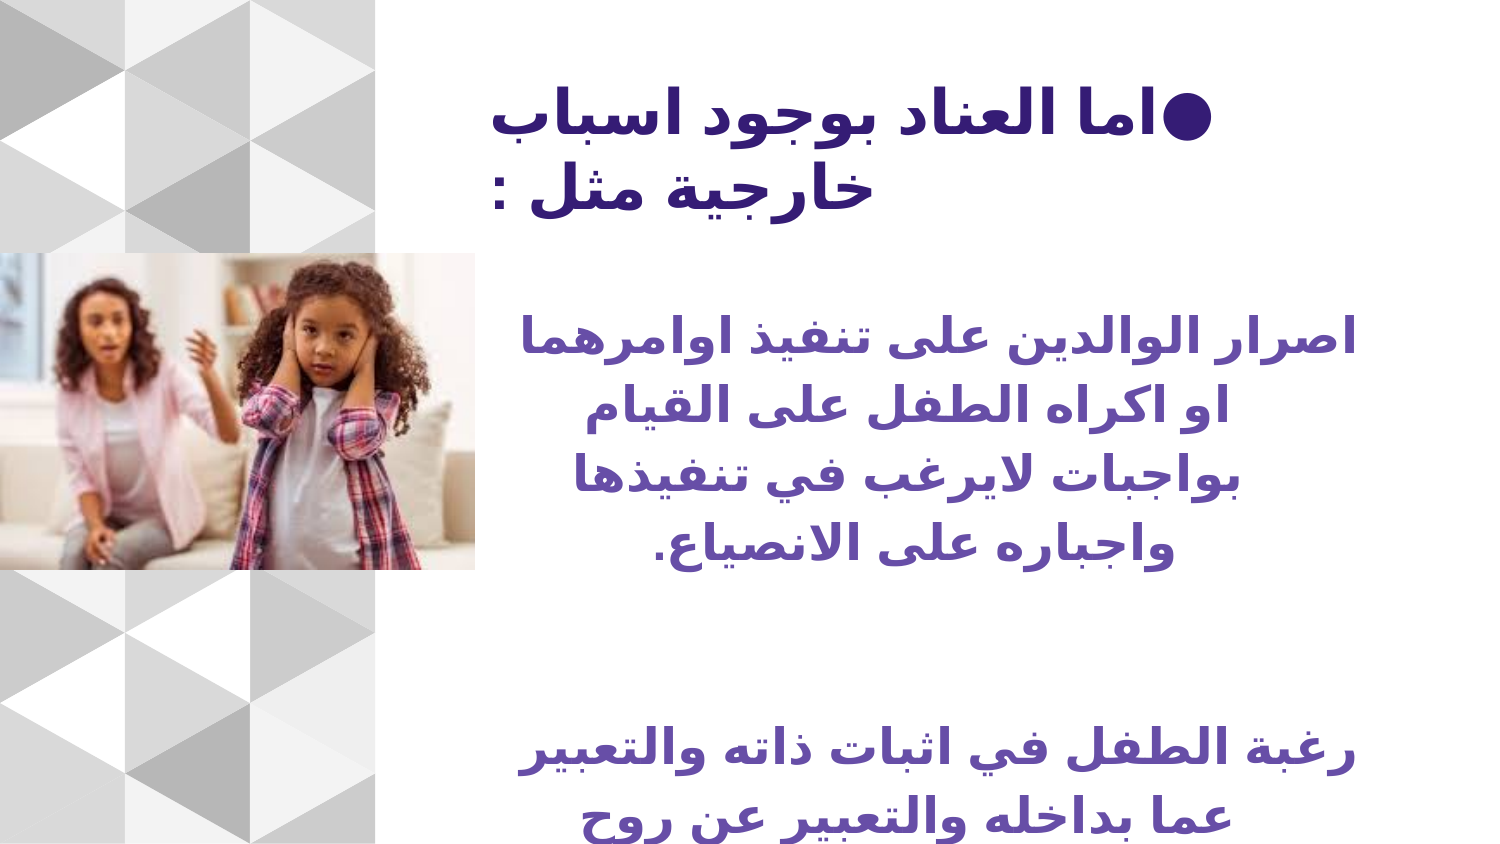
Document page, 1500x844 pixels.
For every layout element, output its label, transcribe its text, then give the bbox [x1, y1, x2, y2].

list اصرار الوالدين على تنفيذ اوامرهما او اكراه الطفل على القيام بواجبات لايرغب في تنفيذها واجباره على الانصياع. رغبة الطفل في اثبات ذاته والتعبير عما بداخله والتعبير عن روح الاستقلال. [474, 279, 1417, 714]
title اما العناد بوجود اسباب خارجية مثل : [474, 0, 1417, 237]
picture [0, 253, 475, 570]
